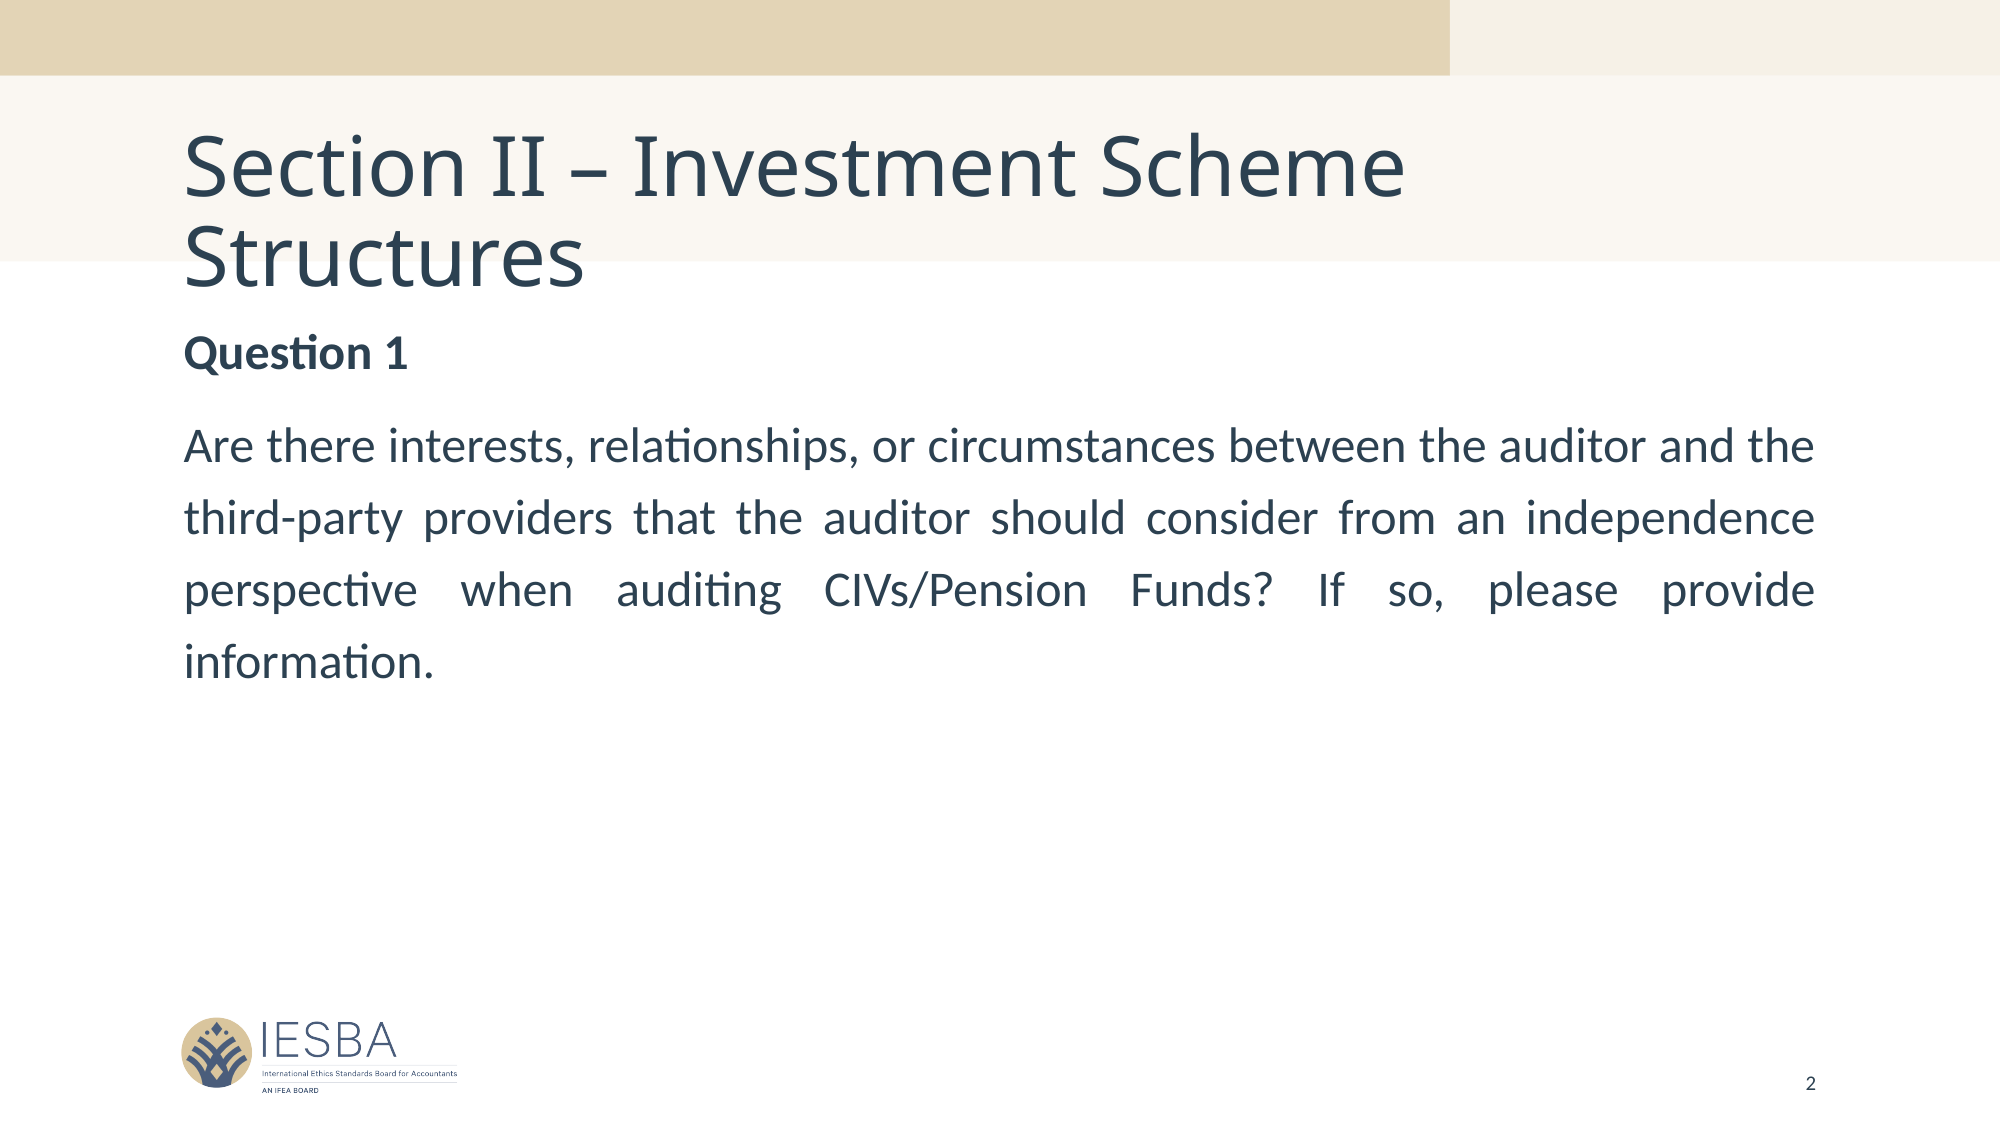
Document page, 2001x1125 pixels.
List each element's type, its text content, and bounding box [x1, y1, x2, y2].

picture [168, 1001, 475, 1111]
list Question 1 Are there interests, relationships, or circumstances between the auditor and the third-party providers that the auditor should consider from an independence perspective when auditing CIVs/Pension Funds? If so, please provide information. [168, 299, 1832, 975]
slide_number 2 [1760, 1039, 1832, 1125]
title Section II – Investment Scheme Structures [168, 116, 1832, 207]
